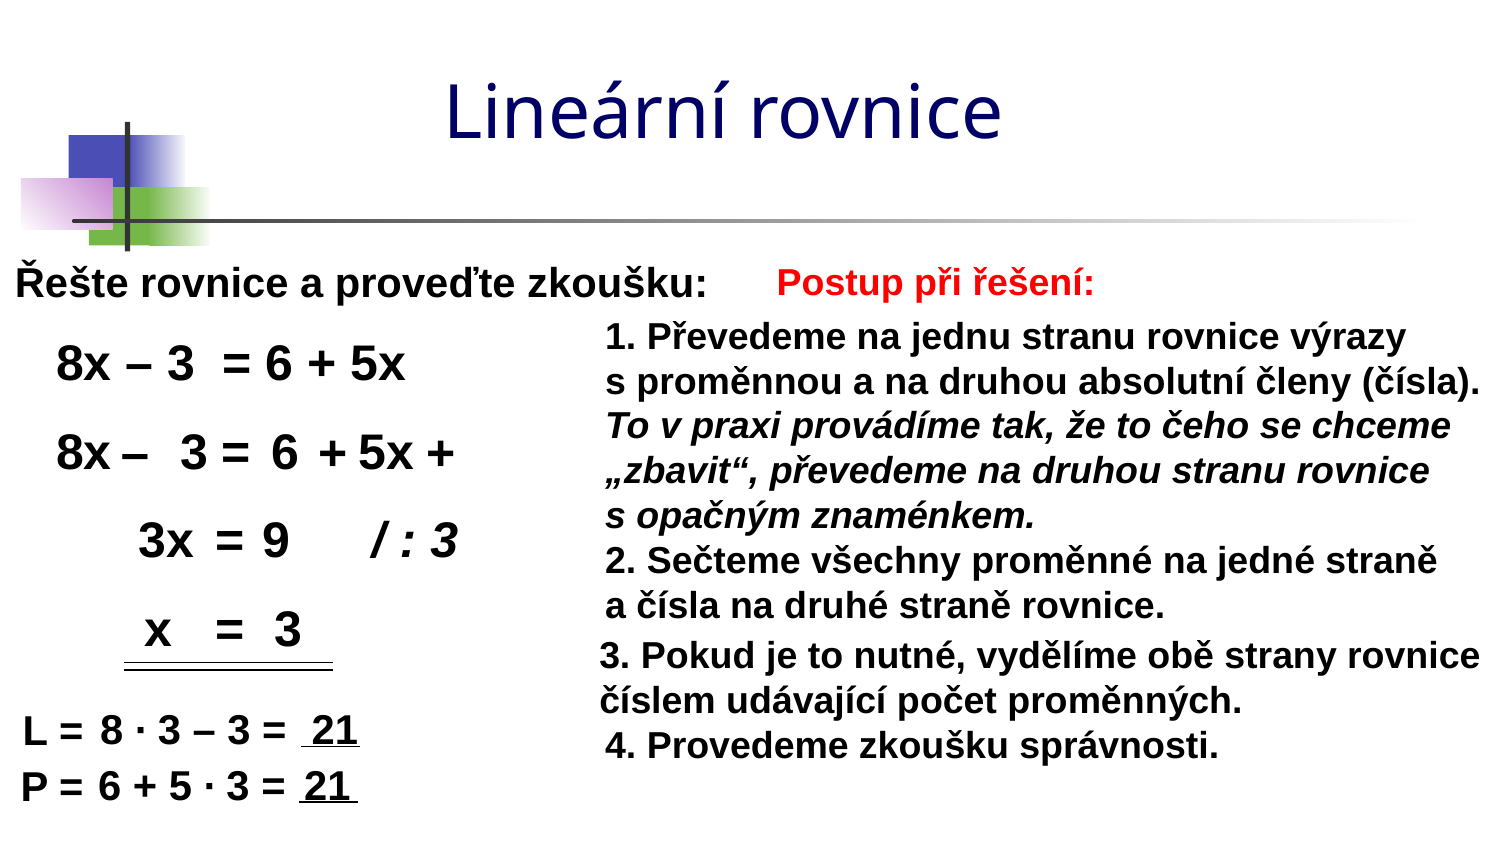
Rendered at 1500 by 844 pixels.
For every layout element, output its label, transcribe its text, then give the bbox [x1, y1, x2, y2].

text_box 3. Pokud je to nutné, vydělíme obě strany rovnice číslem udávající počet proměnných. [584, 622, 1500, 729]
text_box L = [7, 702, 107, 756]
text_box P = [5, 758, 105, 812]
text_box = [200, 501, 247, 574]
text_box 3x [123, 501, 200, 574]
text_box 9 [247, 501, 338, 574]
text_box = [200, 590, 259, 661]
text_box 1. Převedeme na jednu stranu rovnice výrazy s proměnnou a na druhou absolutní členy (čísla). [590, 303, 1500, 398]
text_box x [129, 590, 200, 661]
text_box 4. Provedeme zkoušku správnosti. [590, 717, 1500, 771]
title Lineární rovnice [129, 43, 1318, 175]
text_box 6 + 5 ∙ 3 = [83, 758, 289, 810]
text_box 5x [363, 413, 412, 486]
text_box + [303, 413, 363, 489]
text_box Postup při řešení: [761, 244, 1164, 303]
text_box 3 [165, 413, 206, 486]
text_box = [206, 413, 256, 486]
text_box / : 3 [356, 501, 582, 574]
text_box – [106, 413, 165, 489]
text_box 8x [41, 413, 106, 486]
text_box 8 ∙ 3 – 3 = [85, 702, 334, 755]
text_box 6 [256, 413, 303, 486]
text_box Řešte rovnice a proveďte zkoušku: [0, 244, 727, 317]
text_box 8x – 3 = 6 + 5x [41, 324, 462, 397]
text_box + [412, 413, 472, 489]
text_box 2. Sečteme všechny proměnné na jedné straně a čísla na druhé straně rovnice. [590, 528, 1500, 622]
text_box 21 [296, 701, 408, 754]
text_box 3 [259, 590, 334, 662]
text_box To v praxi provádíme tak, že to čeho se chceme „zbavit“, převedeme na druhou stranu rovnice s opačným znaménkem. [590, 398, 1500, 528]
text_box 21 [289, 757, 384, 810]
